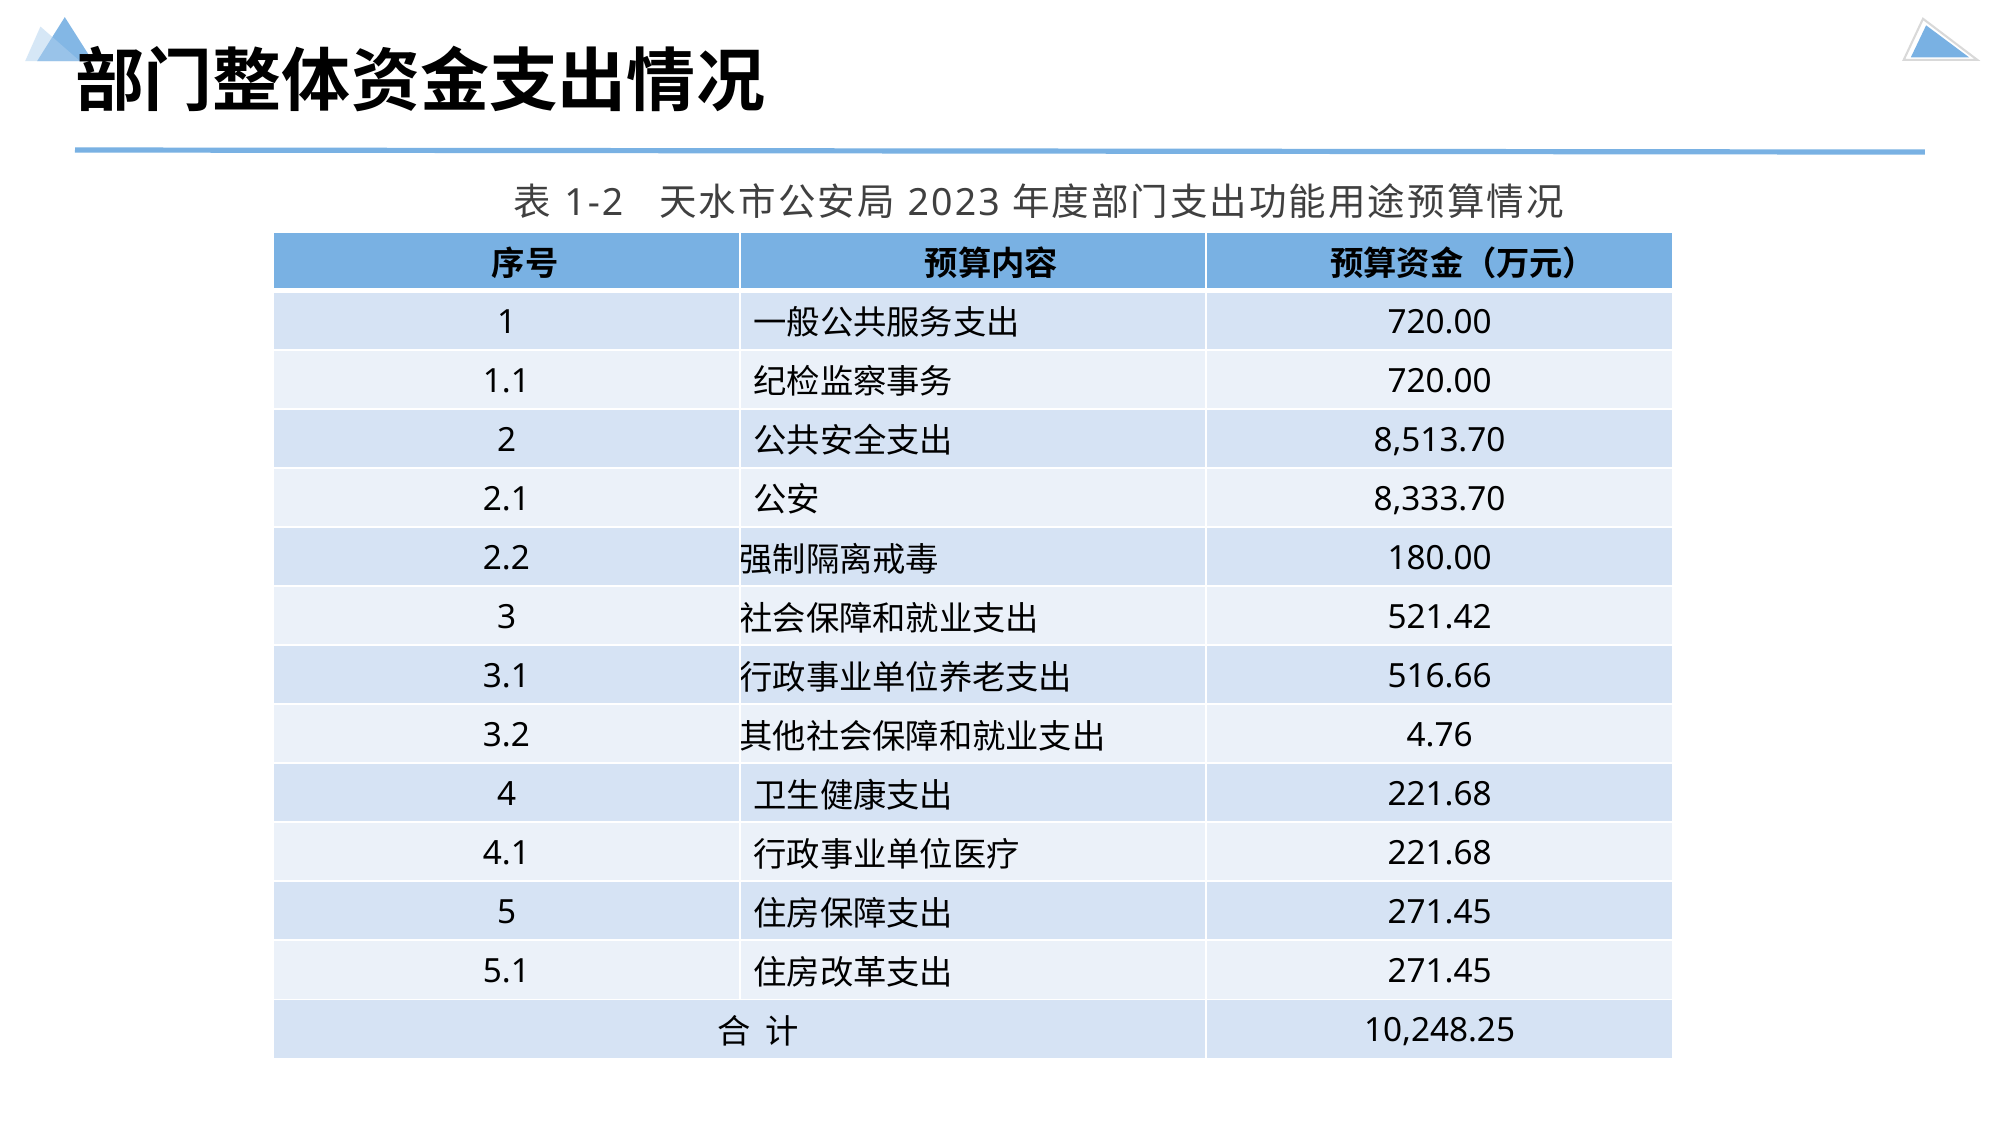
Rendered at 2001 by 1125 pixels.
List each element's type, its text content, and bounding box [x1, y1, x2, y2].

table_cell 4.76 [1207, 705, 1672, 762]
table_cell 一般公共服务支出 [741, 293, 1205, 349]
table_cell 行政事业单位医疗 [741, 823, 1205, 880]
table_header 预算内容 [741, 233, 1205, 288]
table_cell 271.45 [1207, 882, 1672, 939]
table_cell 其他社会保障和就业支出 [741, 705, 1205, 762]
table_cell 5 [274, 882, 739, 939]
table_cell 221.68 [1207, 823, 1672, 880]
table_cell 社会保障和就业支出 [741, 587, 1205, 644]
table_cell 3.1 [274, 646, 739, 703]
table_cell 卫生健康支出 [741, 764, 1205, 821]
table_cell 2.2 [274, 528, 739, 585]
table_cell 住房保障支出 [741, 882, 1205, 939]
table_header 预算资金（万元） [1207, 233, 1672, 288]
table_cell 271.45 [1207, 941, 1672, 999]
table_cell 10,248.25 [1207, 1000, 1672, 1058]
table_cell 4.1 [274, 823, 739, 880]
text_box 部门整体资金支出情况 [75, 62, 1925, 125]
table_cell 516.66 [1207, 646, 1672, 703]
table_cell 8,333.70 [1207, 469, 1672, 526]
table_cell 3 [274, 587, 739, 644]
table_cell 行政事业单位养老支出 [741, 646, 1205, 703]
table_cell 合 计 [274, 1000, 1205, 1058]
table_cell 221.68 [1207, 764, 1672, 821]
table_cell 2 [274, 410, 739, 467]
table_cell 5.1 [274, 941, 739, 999]
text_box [74, 149, 1925, 153]
table_cell 公安 [741, 469, 1205, 526]
table_cell 180.00 [1207, 528, 1672, 585]
table_cell 1 [274, 293, 739, 349]
table_cell 纪检监察事务 [741, 351, 1205, 408]
table_cell 2.1 [274, 469, 739, 526]
table_cell 521.42 [1207, 587, 1672, 644]
table_cell 720.00 [1207, 293, 1672, 349]
table_cell 3.2 [274, 705, 739, 762]
table_cell 住房改革支出 [741, 941, 1205, 999]
table_header 序号 [274, 233, 739, 288]
table_cell 公共安全支出 [741, 410, 1205, 467]
table_cell 强制隔离戒毒 [741, 528, 1205, 585]
table_cell 1.1 [274, 351, 739, 408]
table_cell 8,513.70 [1207, 410, 1672, 467]
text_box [25, 17, 1978, 62]
text_box 表1-2 天水市公安局2023年度部门支出功能用途预算情况 [108, 156, 1969, 1053]
table_cell 720.00 [1207, 351, 1672, 408]
table_cell 4 [274, 764, 739, 821]
